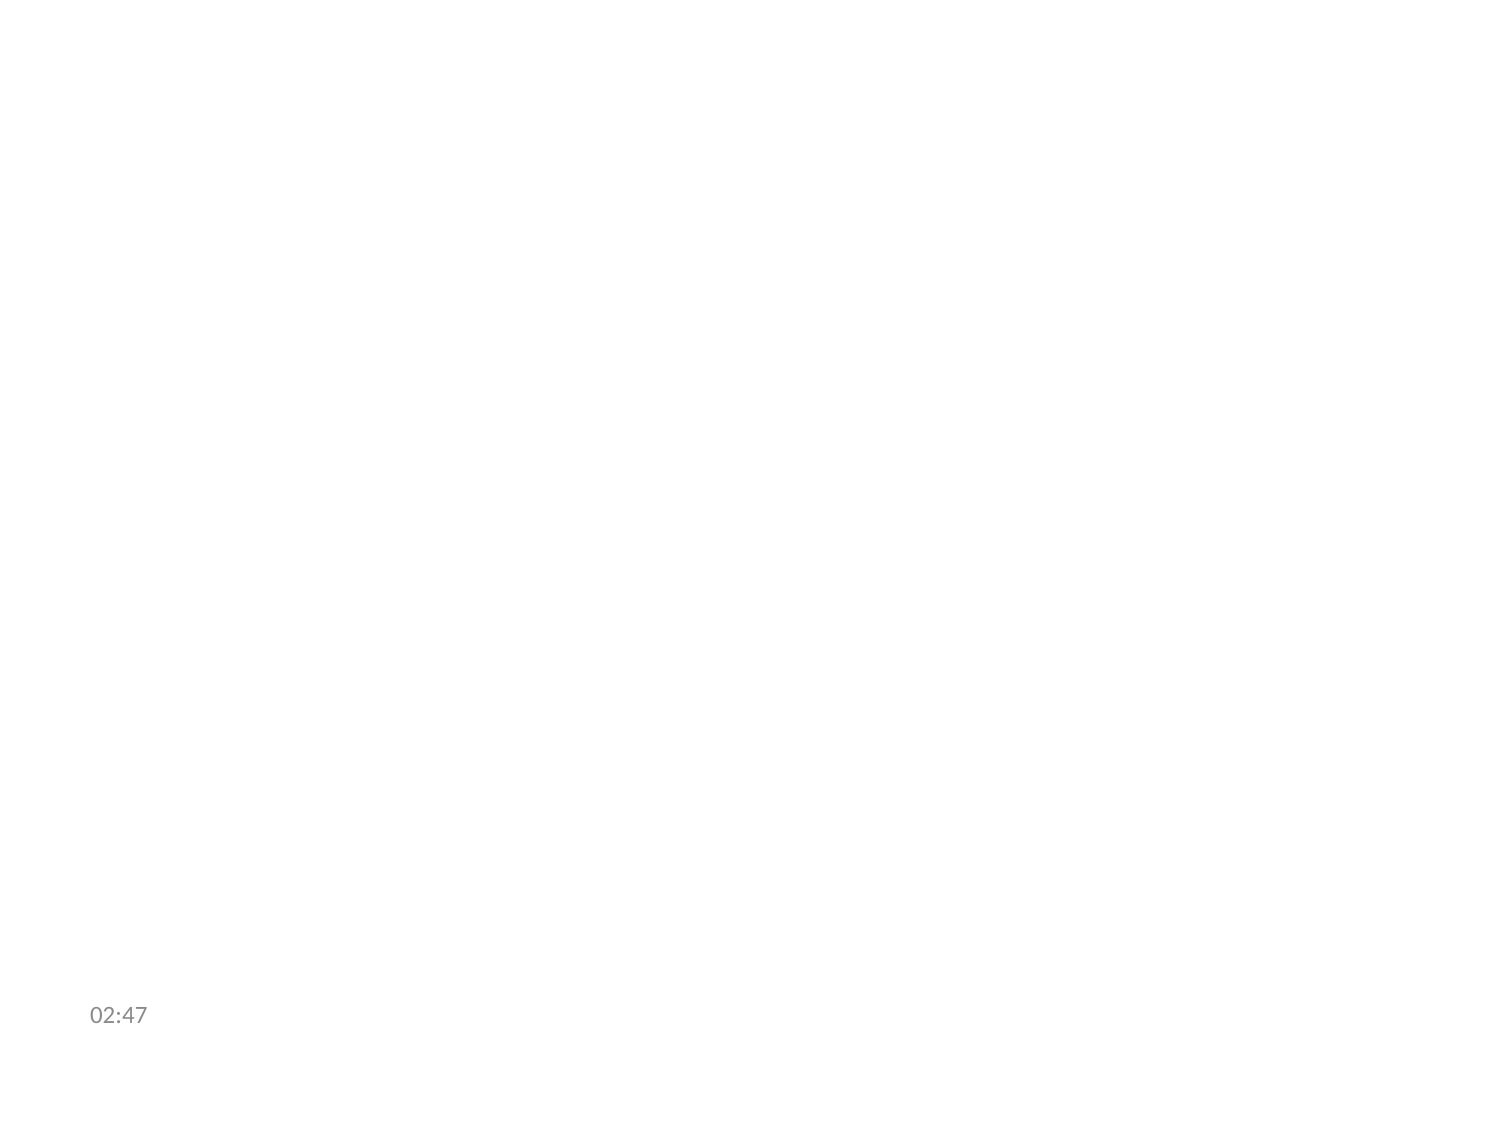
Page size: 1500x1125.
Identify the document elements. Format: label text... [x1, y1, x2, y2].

text_box 15:35 [75, 983, 425, 1044]
